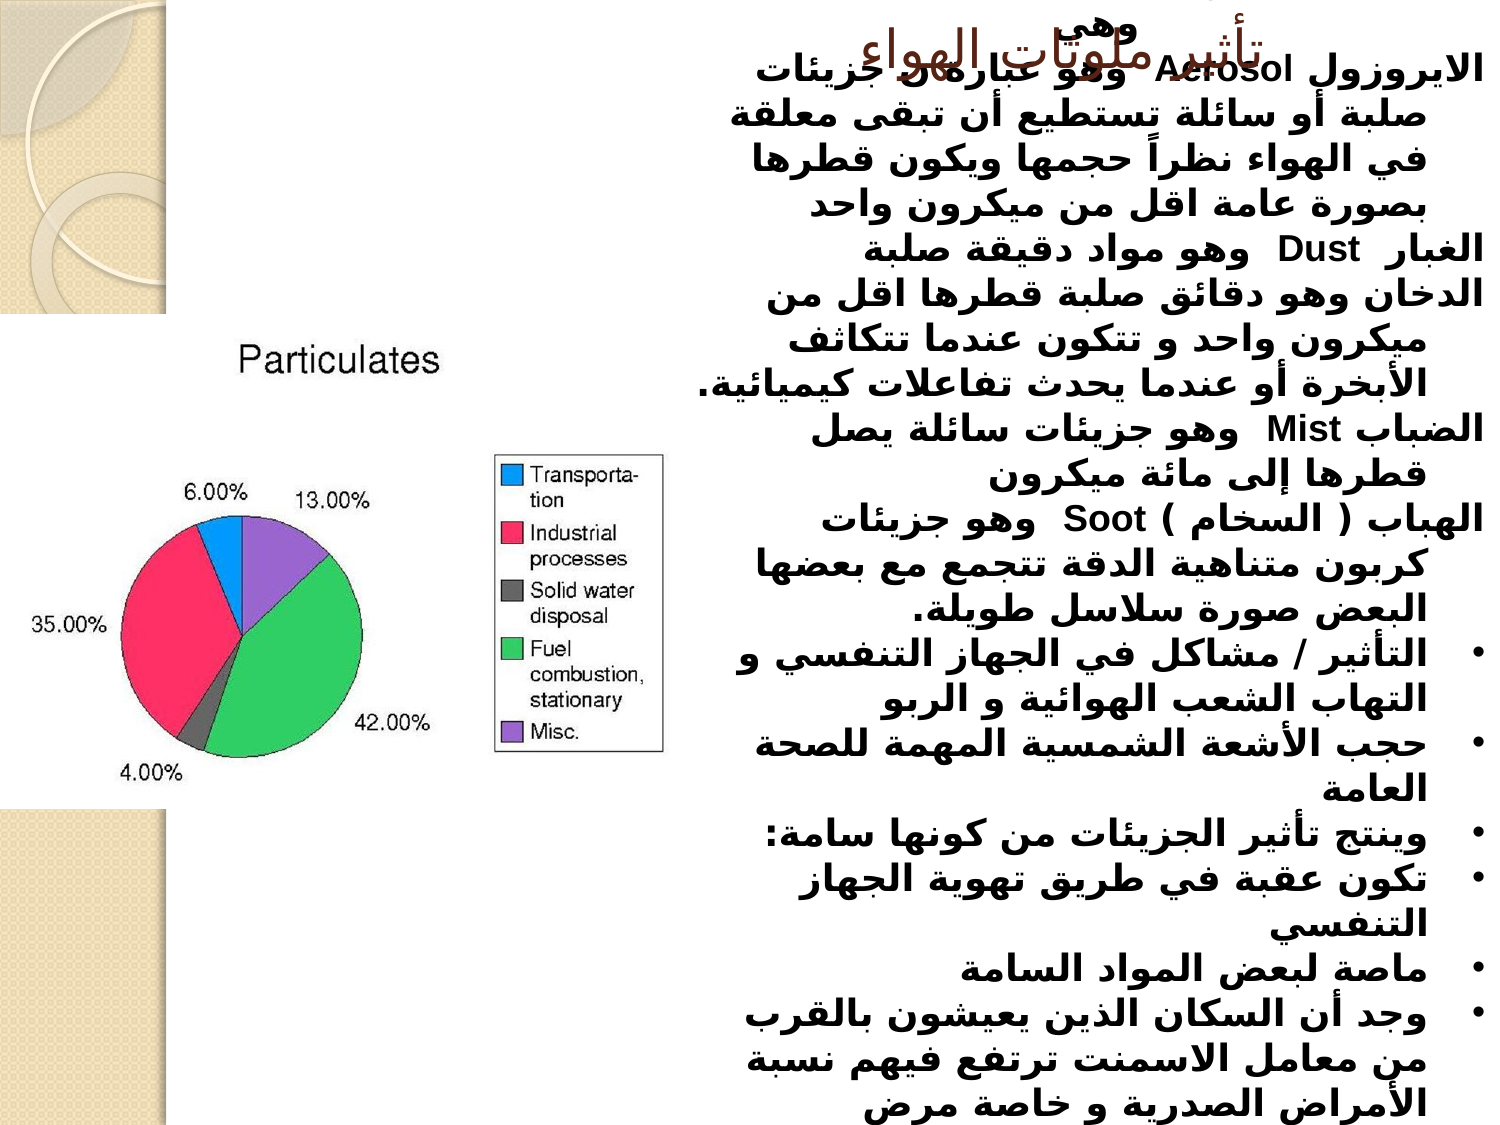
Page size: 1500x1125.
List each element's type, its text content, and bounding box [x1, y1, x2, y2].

text_box الجزيئات Particulates وهي الايروزول Aerosol وهو عبارة ن جزيئات صلبة أو سائلة تستطيع أن تبقى معلقة في الهواء نظراً حجمها ويكون قطرها بصورة عامة اقل من ميكرون واحد الغبار Dust وهو مواد دقيقة صلبة الدخان وهو دقائق صلبة قطرها اقل من ميكرون واحد و تتكون عندما تتكاثف الأبخرة أو عندما يحدث تفاعلات كيميائية. الضباب Mist وهو جزيئات سائلة يصل قطرها إلى مائة ميكرون الهباب ( السخام ) Soot وهو جزيئات كربون متناهية الدقة تتجمع مع بعضها البعض صورة سلاسل طويلة. التأثير / مشاكل في الجهاز التنفسي و التهاب الشعب الهوائية و الربو حجب الأشعة الشمسية المهمة للصحة العامة وينتج تأثير الجزيئات من كونها سامة: تكون عقبة في طريق تهوية الجهاز التنفسي ماصة لبعض المواد السامة وجد أن السكان الذين يعيشون بالقرب من معامل الاسمنت ترتفع فيهم نسبة الأمراض الصدرية و خاصة مرض السيليكوز و الذي يسبب تليف رئوي و ضيق تنف و سعال و غيرها من الأعراض الأخرى. [679, 0, 1500, 1125]
title تأثير ملوثات الهواء [844, 0, 1294, 95]
picture [0, 314, 676, 809]
